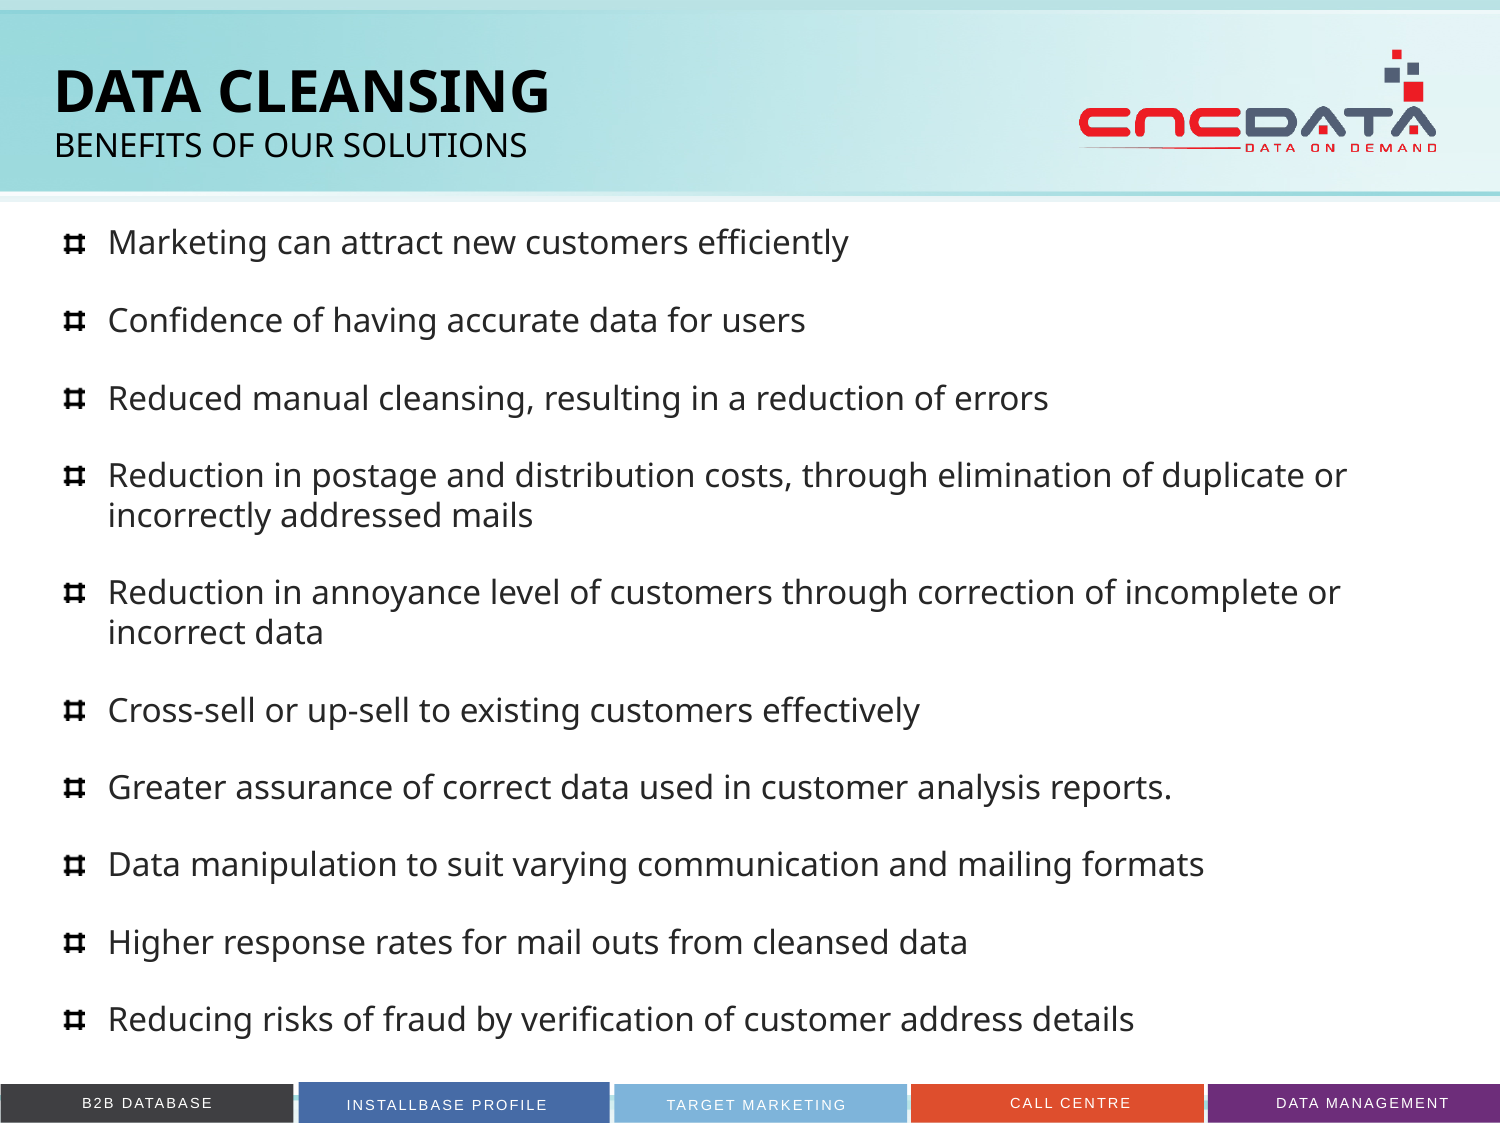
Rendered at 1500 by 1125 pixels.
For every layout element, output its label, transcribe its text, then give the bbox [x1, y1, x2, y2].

title DATA CLEANSING Benefits of Our Solutions [38, 26, 1161, 192]
picture [60, 307, 85, 331]
picture [60, 384, 85, 409]
picture [0, 0, 1500, 202]
picture [60, 851, 85, 876]
picture [60, 929, 85, 953]
picture [60, 462, 85, 486]
picture [60, 696, 85, 721]
picture [60, 1006, 85, 1030]
picture [60, 230, 85, 254]
text_box Marketing can attract new customers efficiently Confidence of having accurate data for users Reduced manual cleansing, resulting in a reduction of errors Reduction in postage and distribution costs, through elimination of duplicate or incorrectly addressed mails Reduction in annoyance level of customers through correction of incomplete or incorrect data Cross-sell or up-sell to existing customers effectively Greater assurance of correct data used in customer analysis reports. Data manipulation to suit varying communication and mailing formats Higher response rates for mail outs from cleansed data Reducing risks of fraud by verification of customer address details [45, 214, 1428, 1125]
picture [60, 774, 85, 798]
picture [60, 579, 85, 603]
